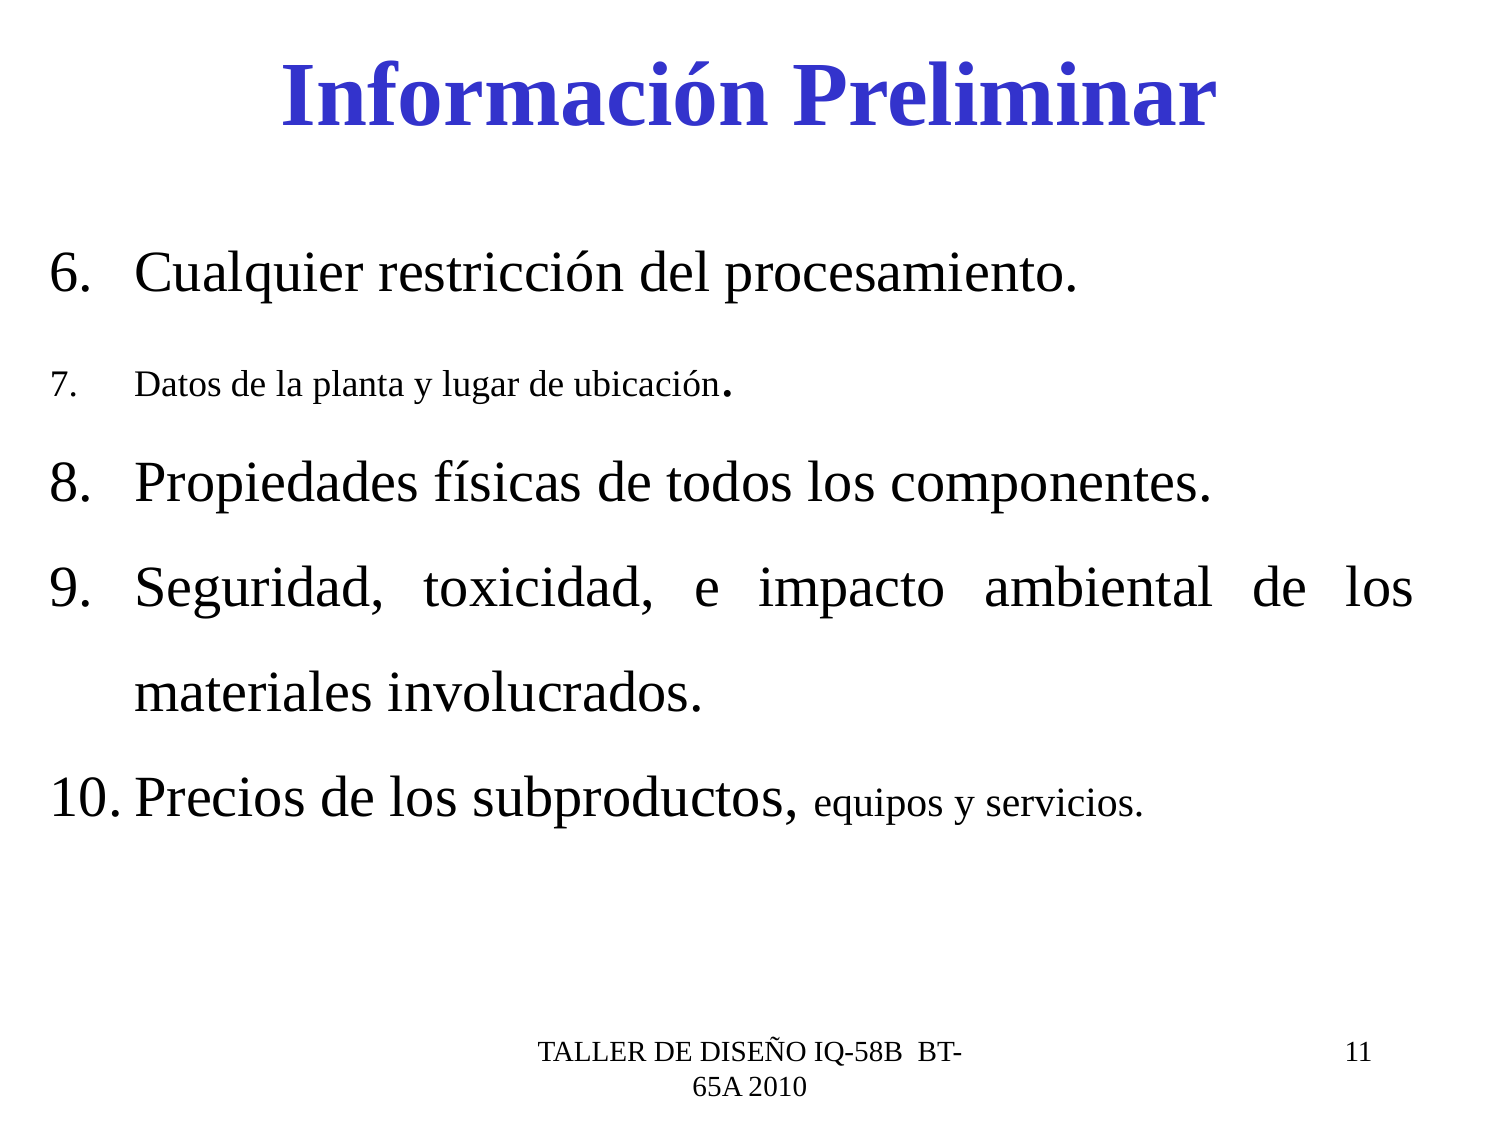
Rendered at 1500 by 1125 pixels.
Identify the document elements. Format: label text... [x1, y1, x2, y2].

footer TALLER DE DISEÑO IQ-58B BT-65A 2010 [512, 1024, 988, 1101]
title Información Preliminar [112, 49, 1388, 190]
slide_number 11 [1074, 1024, 1388, 1101]
text_box Cualquier restricción del procesamiento. Datos de la planta y lugar de ubicación. Propiedades físicas de todos los componentes. Seguridad, toxicidad, e impacto ambiental de los materiales involucrados. Precios de los subproductos, equipos y servicios. [35, 190, 1430, 836]
